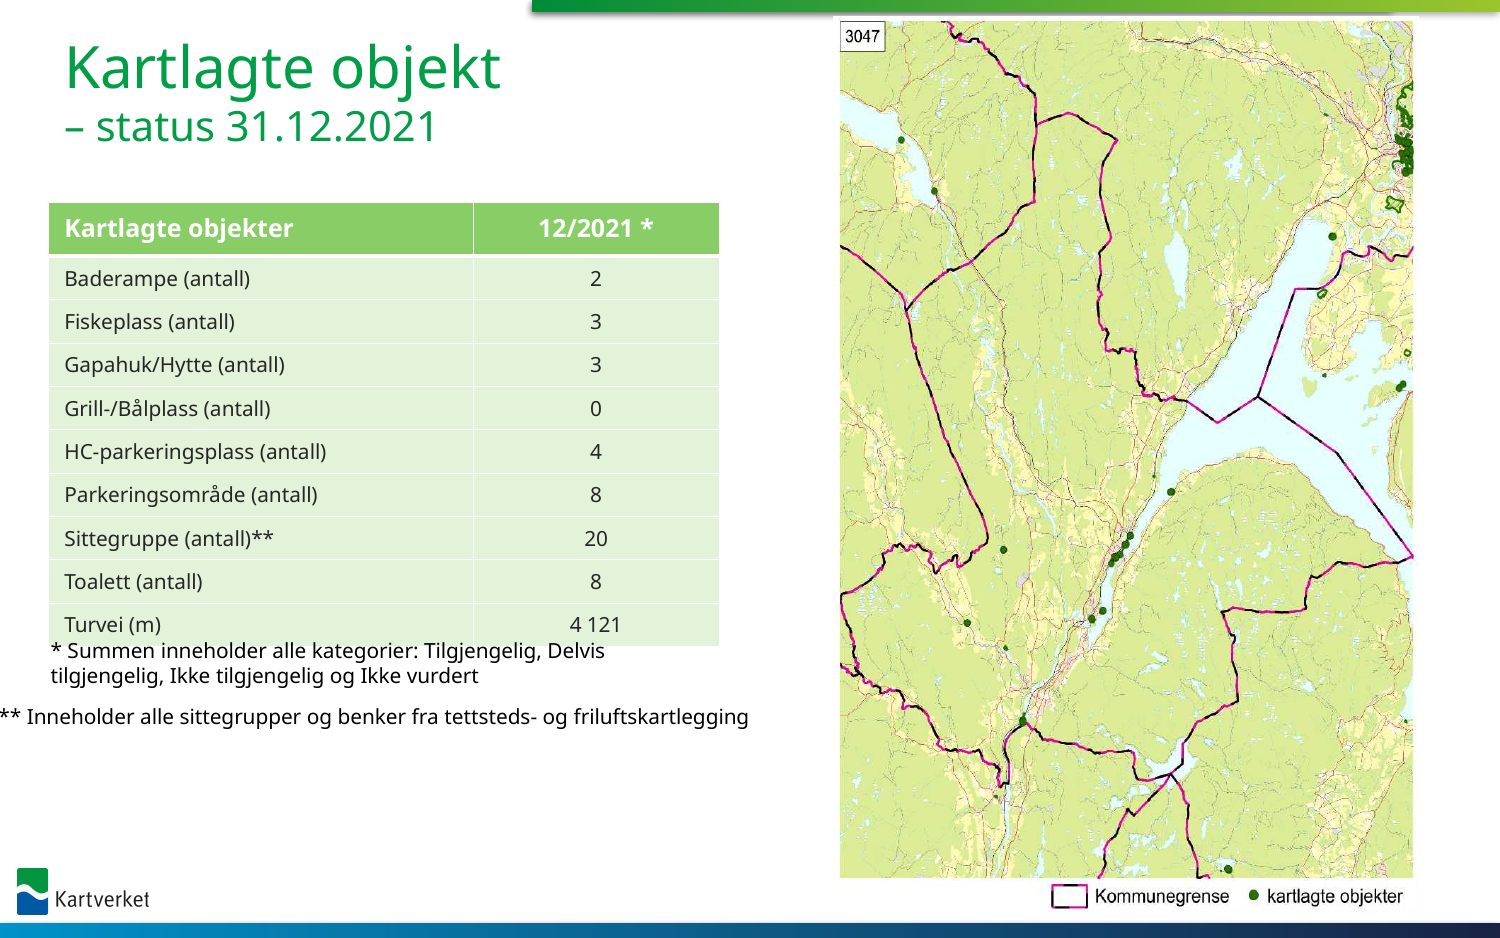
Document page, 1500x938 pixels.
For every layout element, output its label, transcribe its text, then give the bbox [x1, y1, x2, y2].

text_box Kartlagte objekt – status 31.12.2021 [1424, 26, 1431, 158]
table_cell Parkeringsområde (antall) [49, 474, 473, 516]
table_header 12/2021 * [474, 203, 719, 254]
table_cell 4 121 [474, 604, 719, 630]
table_cell 8 [474, 560, 719, 603]
table_cell Grill-/Bålplass (antall) [49, 387, 473, 429]
table_cell 0 [474, 387, 719, 429]
text_box Kartlagte objekt – status 31.12.2021 [49, 26, 828, 158]
table_cell Baderampe (antall) [49, 258, 473, 299]
table_cell 2 [474, 258, 719, 299]
table_cell 8 [474, 474, 719, 516]
table_cell 4 [474, 430, 719, 473]
picture [833, 16, 1419, 913]
table_cell Gapahuk/Hytte (antall) [49, 344, 473, 386]
table_cell Fiskeplass (antall) [49, 300, 473, 343]
text_box * Summen inneholder alle kategorier: Tilgjengelig, Delvis tilgjengelig, Ikke tilgjengelig og Ikke vurdert [35, 630, 721, 696]
text_box ** Inneholder alle sittegrupper og benker fra tettsteds- og friluftskartlegging [0, 696, 765, 736]
table_cell 20 [474, 517, 719, 559]
table_header Kartlagte objekter [49, 203, 473, 254]
table_cell Turvei (m) [49, 604, 473, 630]
table_cell HC-parkeringsplass (antall) [49, 430, 473, 473]
table_cell Sittegruppe (antall)** [49, 517, 473, 559]
table_cell 3 [474, 344, 719, 386]
table_cell Toalett (antall) [49, 560, 473, 603]
table_cell 3 [474, 300, 719, 343]
